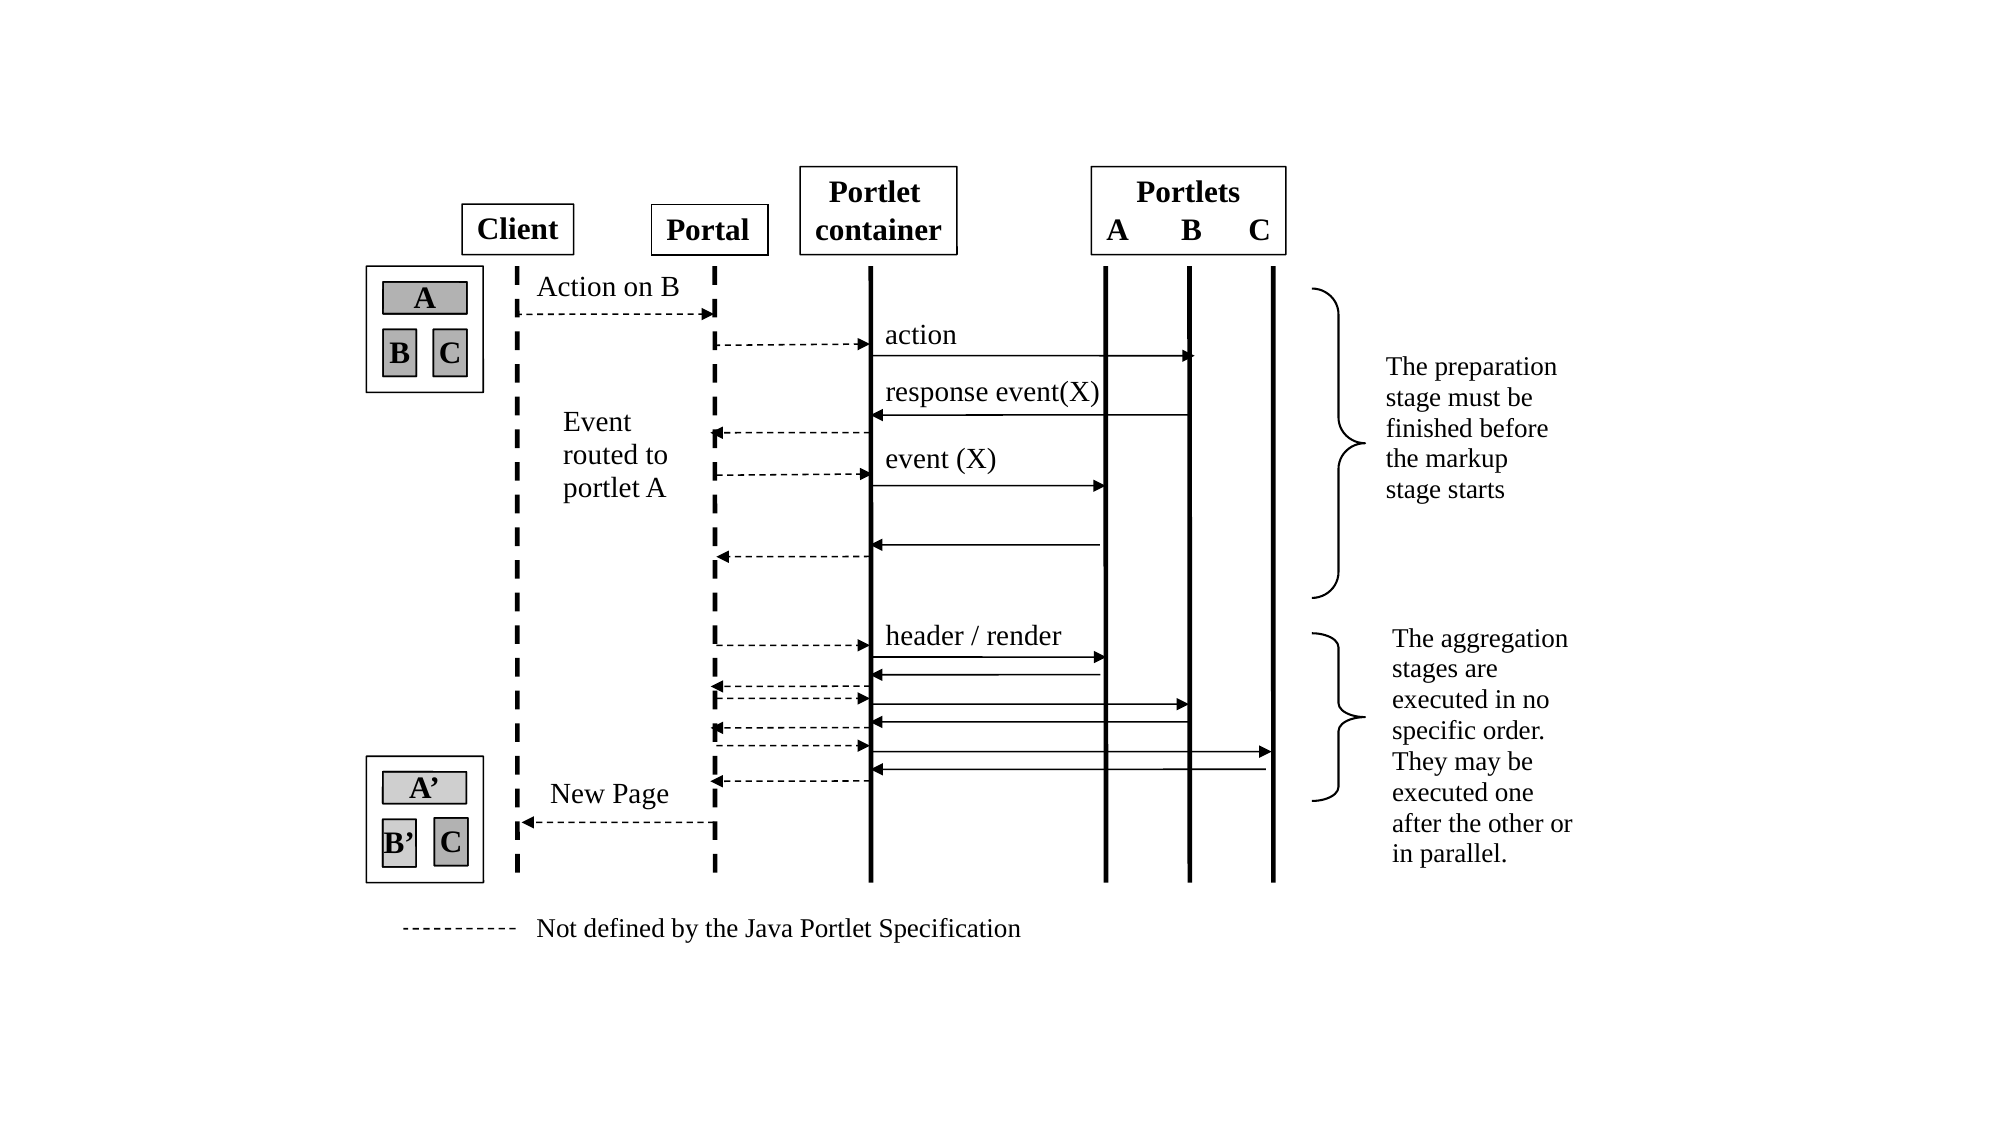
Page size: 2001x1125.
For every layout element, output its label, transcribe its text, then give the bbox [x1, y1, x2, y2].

text_box [857, 739, 871, 752]
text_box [366, 756, 484, 883]
text_box [1311, 633, 1366, 801]
text_box [870, 538, 1100, 552]
text_box [701, 307, 715, 321]
text_box [710, 680, 726, 693]
text_box [716, 550, 737, 563]
text_box The preparation stage must be finished before the markup stage starts [1370, 343, 1578, 513]
text_box [710, 721, 726, 735]
text_box response event(X) [870, 367, 1115, 416]
text_box Portal [651, 204, 769, 255]
text_box action [870, 310, 972, 359]
text_box [857, 692, 871, 705]
text_box [870, 697, 1190, 711]
text_box [1077, 650, 1107, 664]
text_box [366, 266, 484, 393]
text_box Portlet container [800, 166, 957, 255]
text_box [870, 763, 1266, 776]
text_box [870, 745, 1272, 758]
text_box [710, 775, 726, 788]
text_box Event routed to portlet A [548, 397, 717, 512]
text_box [1311, 288, 1366, 598]
text_box New Page [535, 769, 685, 818]
text_box Client [462, 204, 574, 255]
text_box Action on B [521, 262, 696, 312]
text_box [870, 715, 1190, 729]
text_box Not defined by the Java Portlet Specification [521, 904, 1071, 951]
text_box [872, 416, 883, 422]
text_box [710, 426, 726, 439]
text_box The aggregation stages are executed in no specific order. They may be executed one after the other or in parallel. [1376, 614, 1591, 877]
text_box event (X) [870, 434, 1012, 483]
text_box [869, 479, 1106, 492]
text_box [972, 349, 1195, 362]
text_box header / render [870, 611, 1077, 660]
text_box [870, 668, 1101, 681]
text_box [857, 337, 870, 351]
text_box [521, 816, 537, 829]
text_box [857, 639, 870, 652]
text_box Portlets A B C [1091, 166, 1286, 255]
text_box [859, 467, 873, 481]
